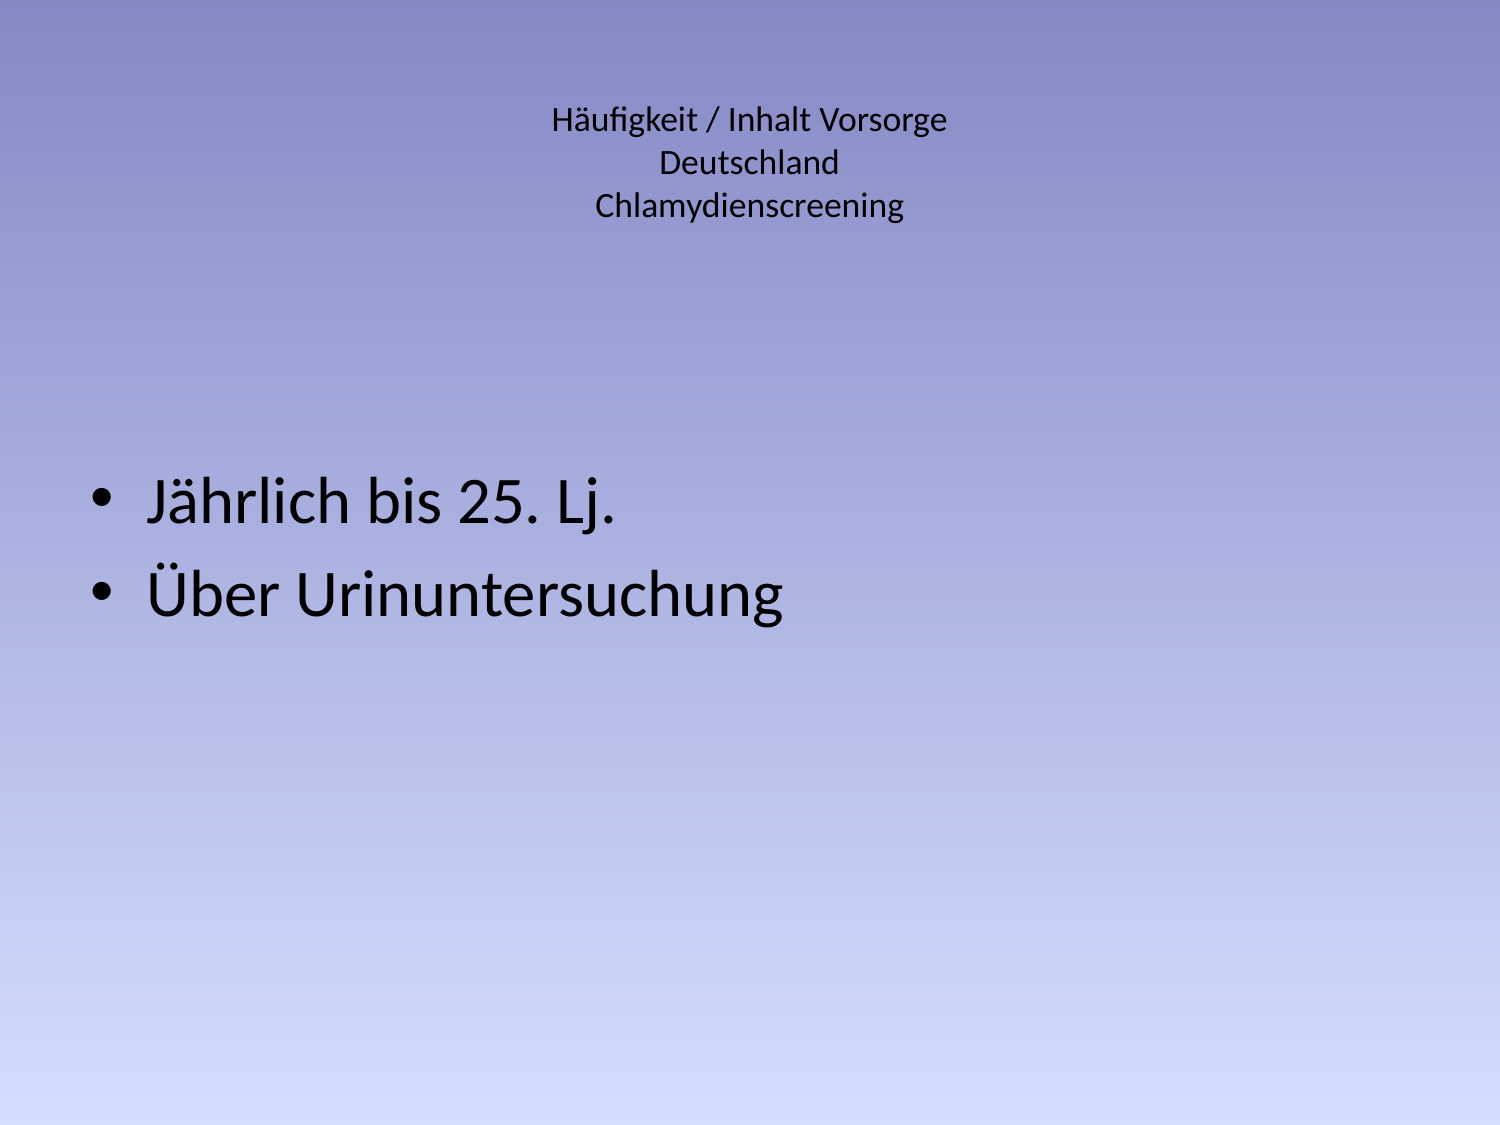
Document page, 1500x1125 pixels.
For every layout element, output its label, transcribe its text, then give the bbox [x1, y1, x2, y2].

list Jährlich bis 25. Lj. Über Urinuntersuchung [75, 262, 1425, 1005]
title Häufigkeit / Inhalt Vorsorge Deutschland Chlamydienscreening [75, 45, 1425, 233]
